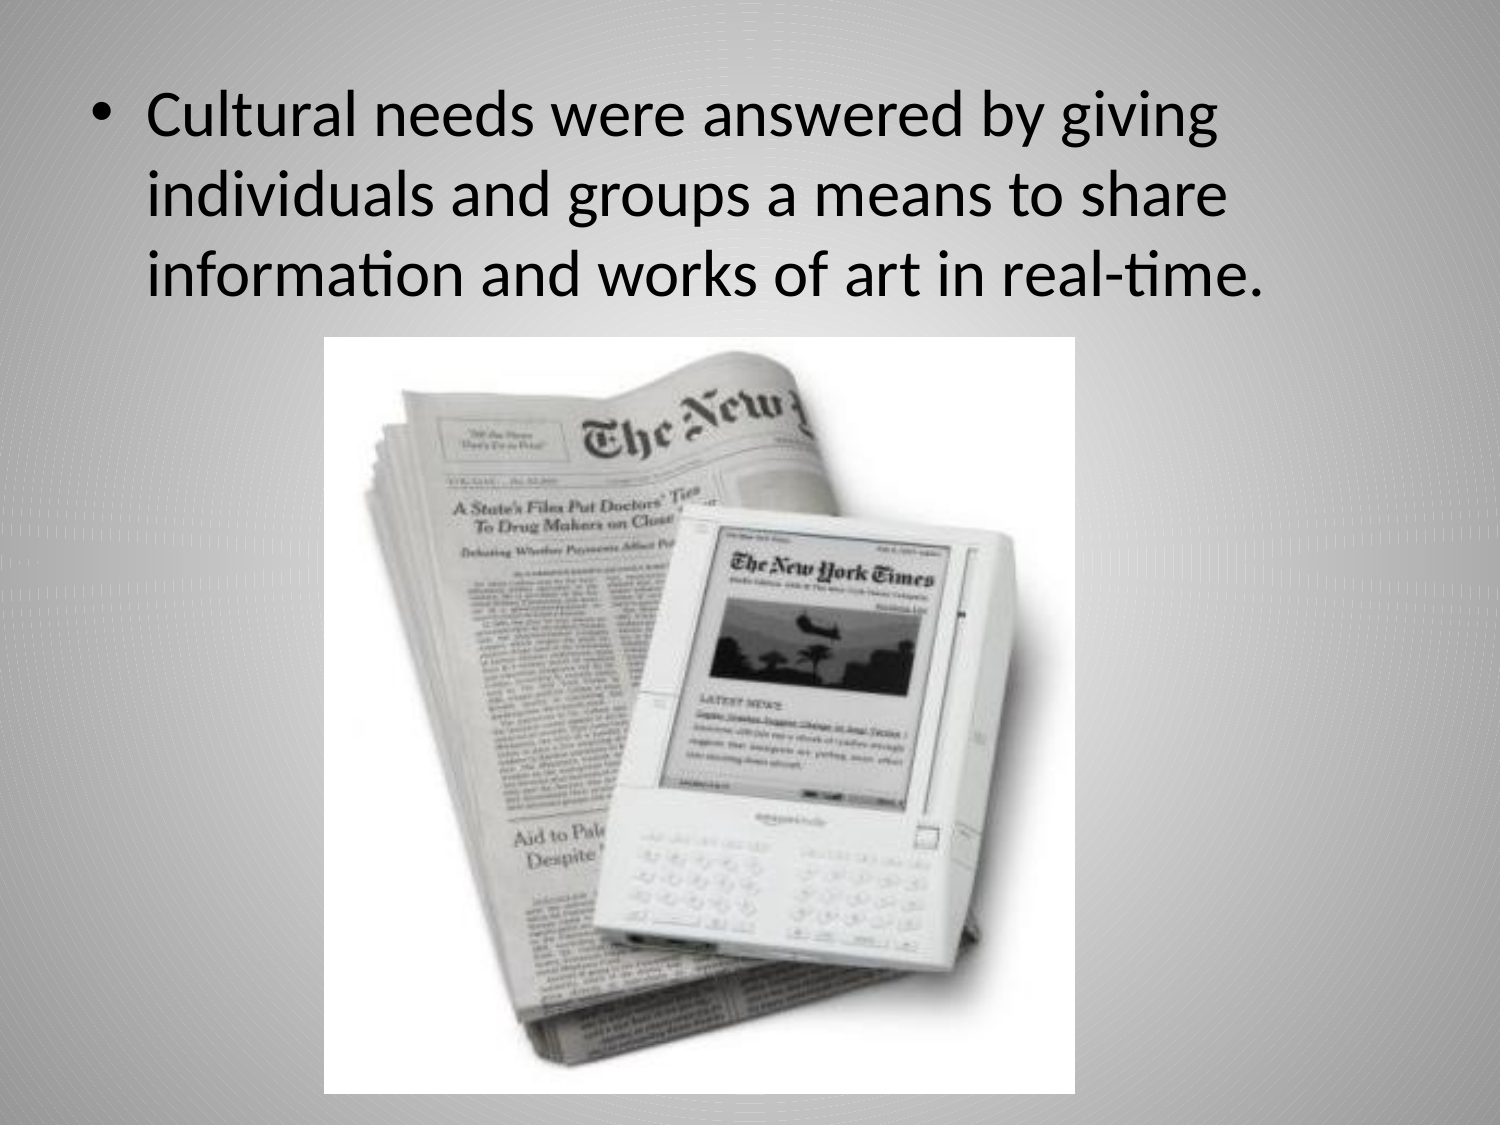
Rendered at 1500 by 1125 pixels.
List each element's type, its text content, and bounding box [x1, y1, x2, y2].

picture [324, 337, 1075, 1094]
list Cultural needs were answered by giving individuals and groups a means to share information and works of art in real-time. [75, 62, 1425, 805]
